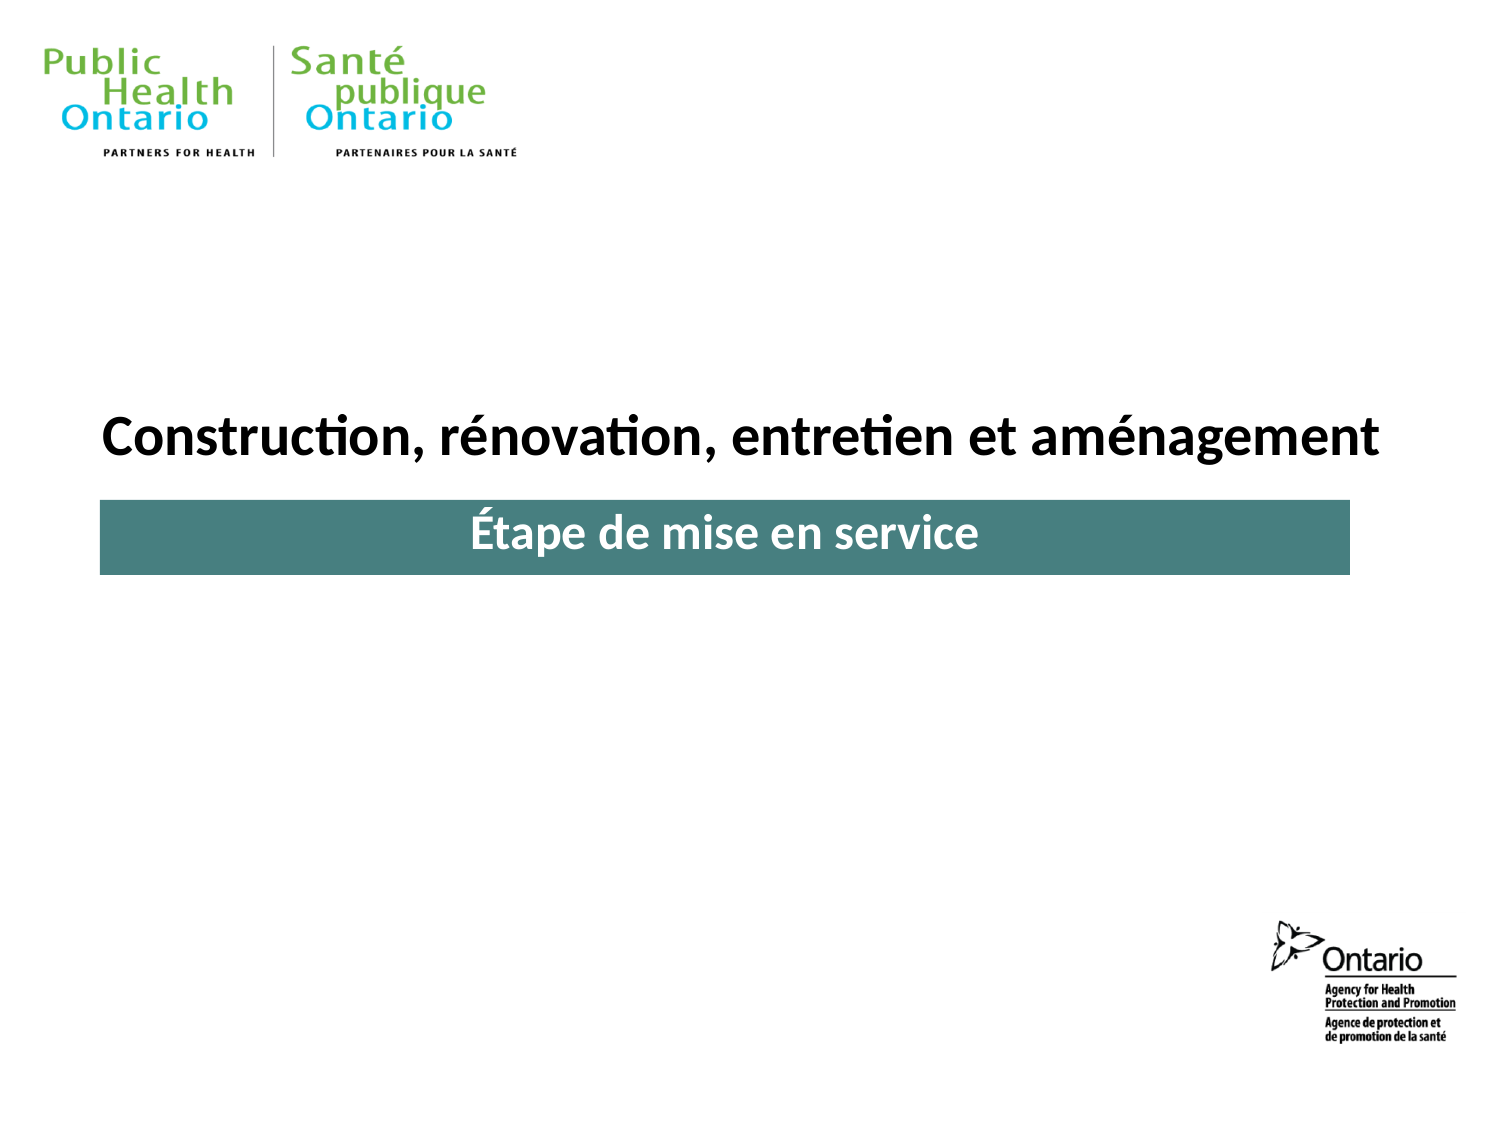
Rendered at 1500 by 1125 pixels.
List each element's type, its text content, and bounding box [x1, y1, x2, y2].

picture [37, 37, 525, 165]
picture [1262, 912, 1466, 1049]
text_box Étape de mise en service [99, 499, 1350, 575]
title Construction, rénovation, entretien et aménagement [87, 362, 1475, 475]
